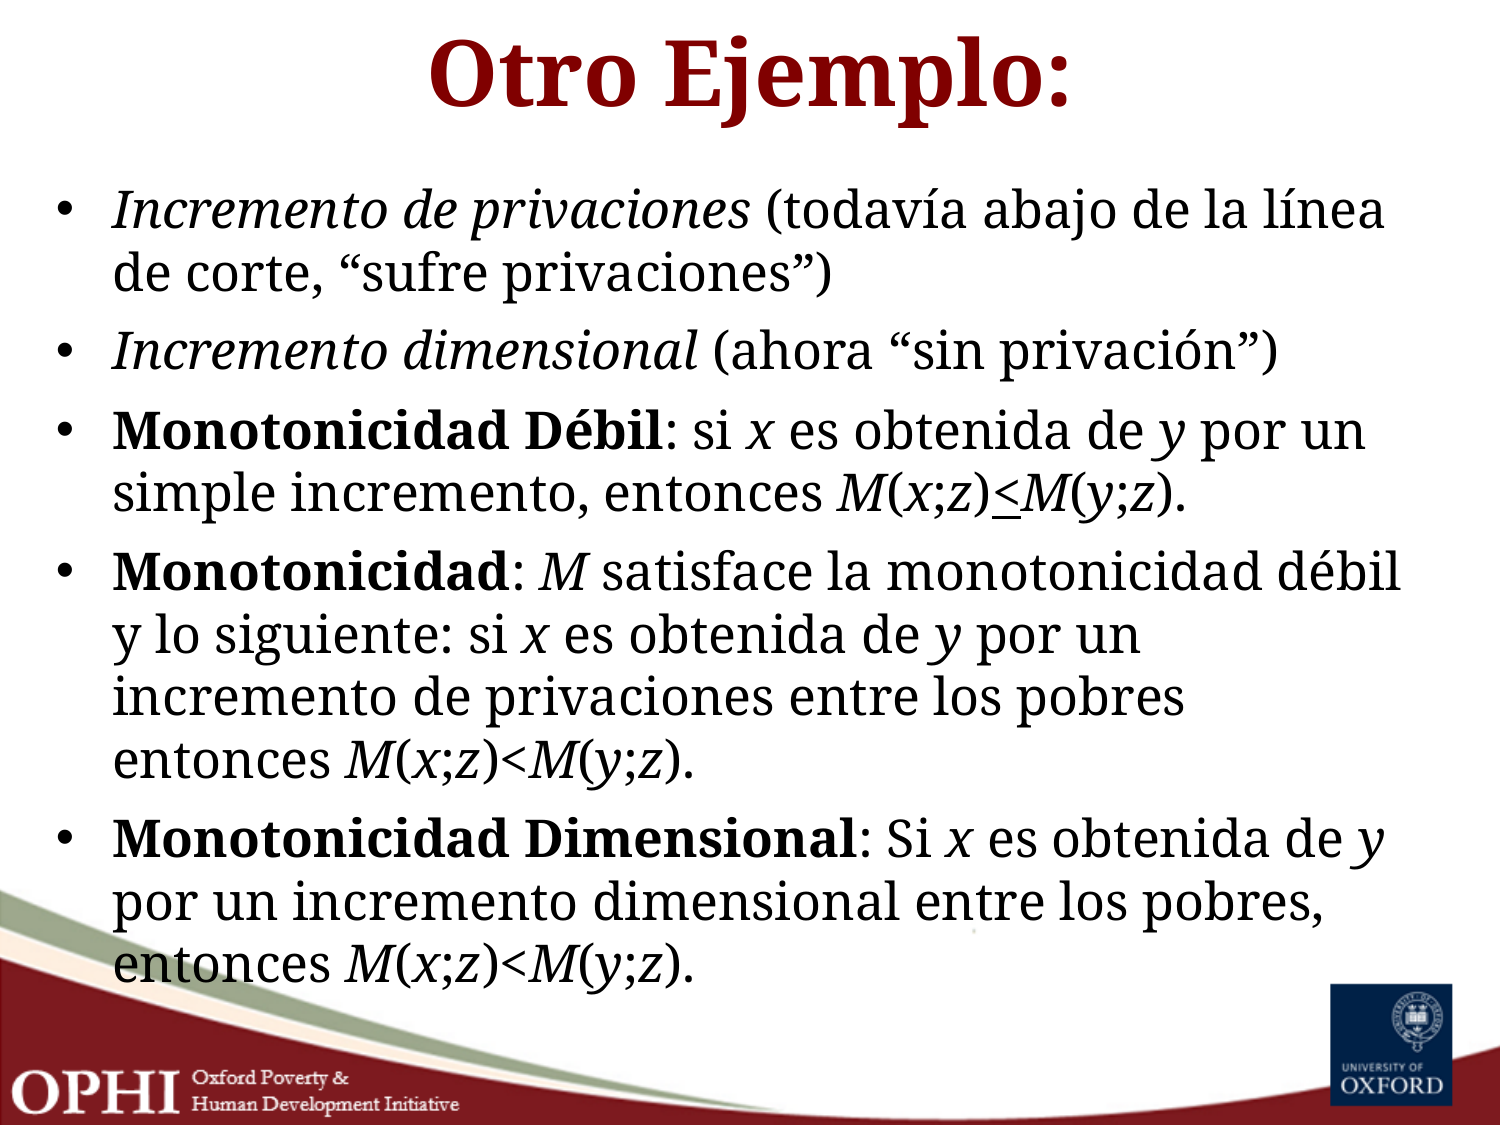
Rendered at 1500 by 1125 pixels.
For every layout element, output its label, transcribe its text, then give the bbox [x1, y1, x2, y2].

list Incremento de privaciones (todavía abajo de la línea de corte, “sufre privaciones”) Incremento dimensional (ahora “sin privación”) Monotonicidad Débil: si x es obtenida de y por un simple incremento, entonces M(x;z)<M(y;z). Monotonicidad: M satisface la monotonicidad débil y lo siguiente: si x es obtenida de y por un incremento de privaciones entre los pobres entonces M(x;z)<M(y;z). Monotonicidad Dimensional: Si x es obtenida de y por un incremento dimensional entre los pobres, entonces M(x;z)<M(y;z). [41, 169, 1429, 1125]
title Otro Ejemplo: [112, 7, 1388, 169]
picture [0, 0, 1500, 1125]
